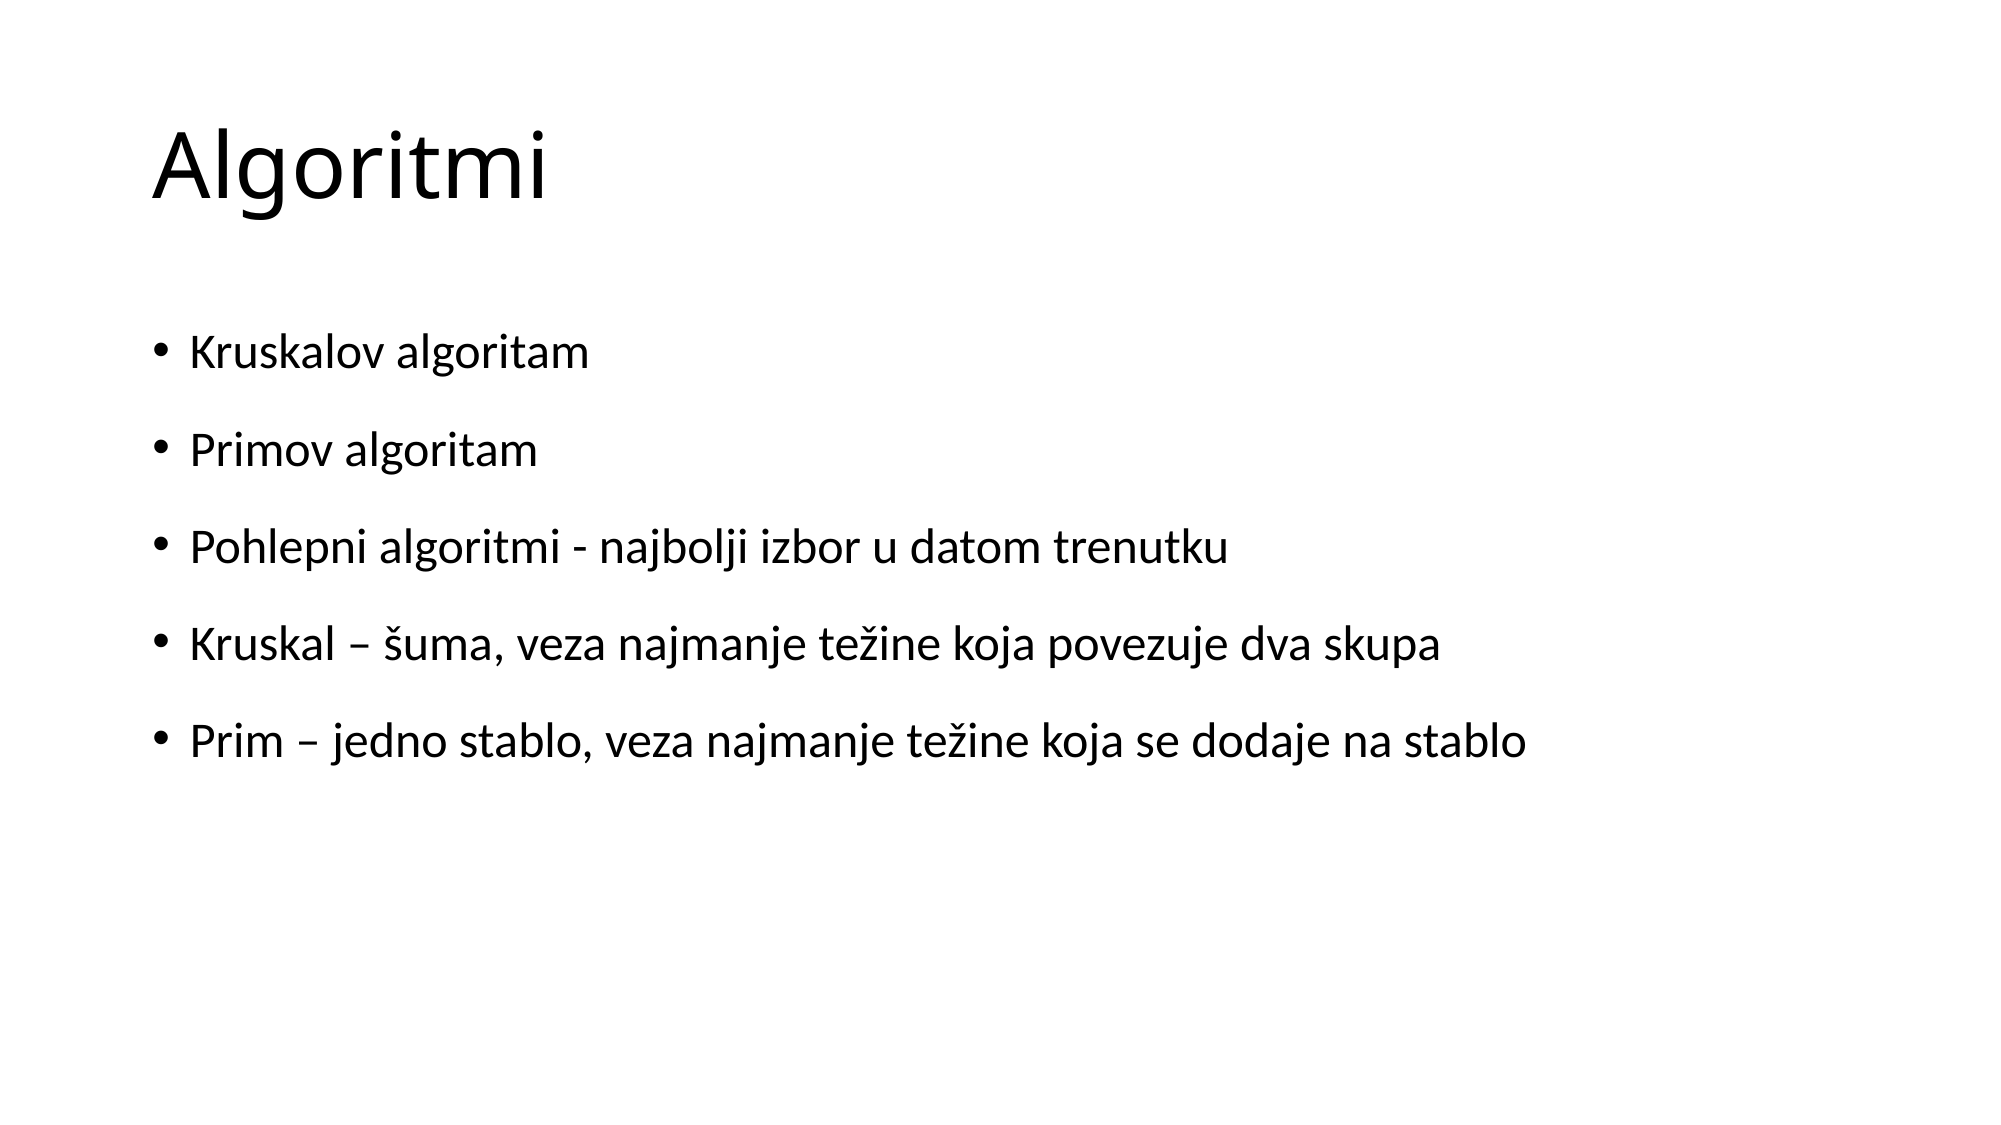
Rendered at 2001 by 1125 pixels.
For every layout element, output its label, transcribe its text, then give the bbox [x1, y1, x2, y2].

list Kruskalov algoritam Primov algoritam Pohlepni algoritmi - najbolji izbor u datom trenutku Kruskal – šuma, veza najmanje težine koja povezuje dva skupa Prim – jedno stablo, veza najmanje težine koja se dodaje na stablo [137, 299, 1863, 1014]
title Algoritmi [137, 59, 1863, 278]
